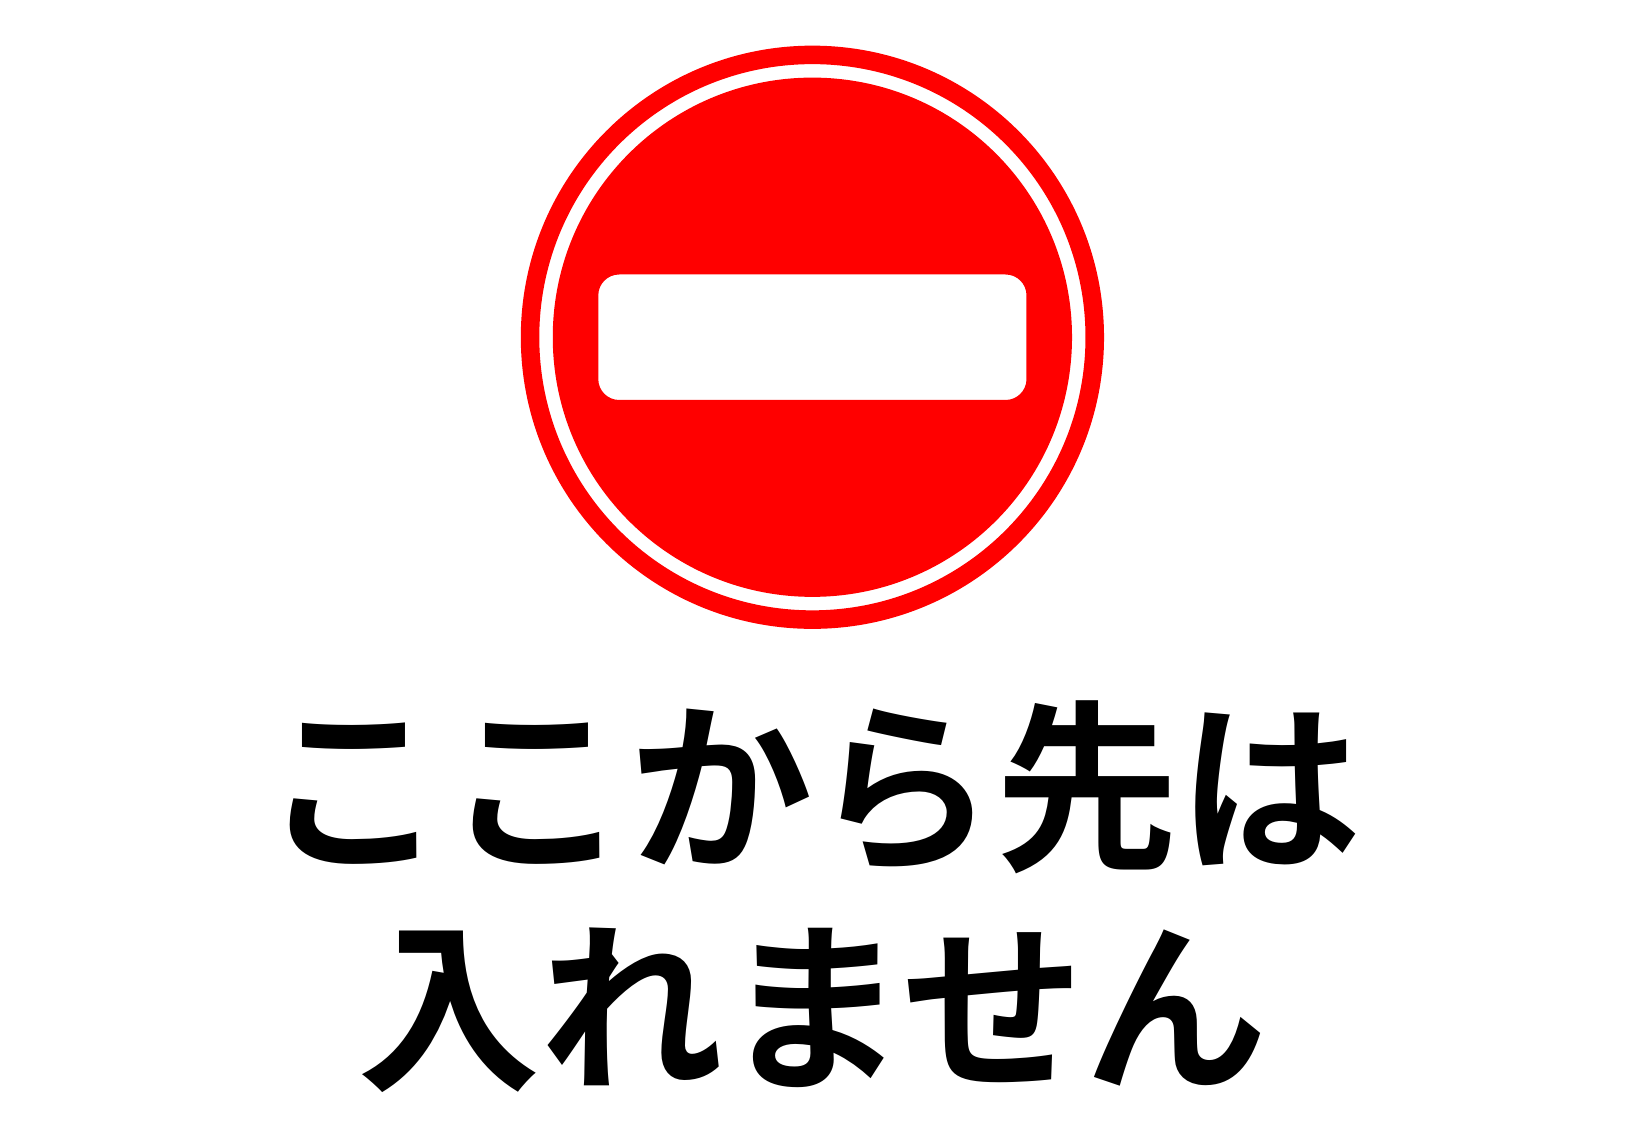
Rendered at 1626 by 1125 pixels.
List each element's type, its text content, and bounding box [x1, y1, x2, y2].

text_box ここから先は 入れません [247, 665, 1378, 1121]
text_box [518, 43, 1107, 631]
